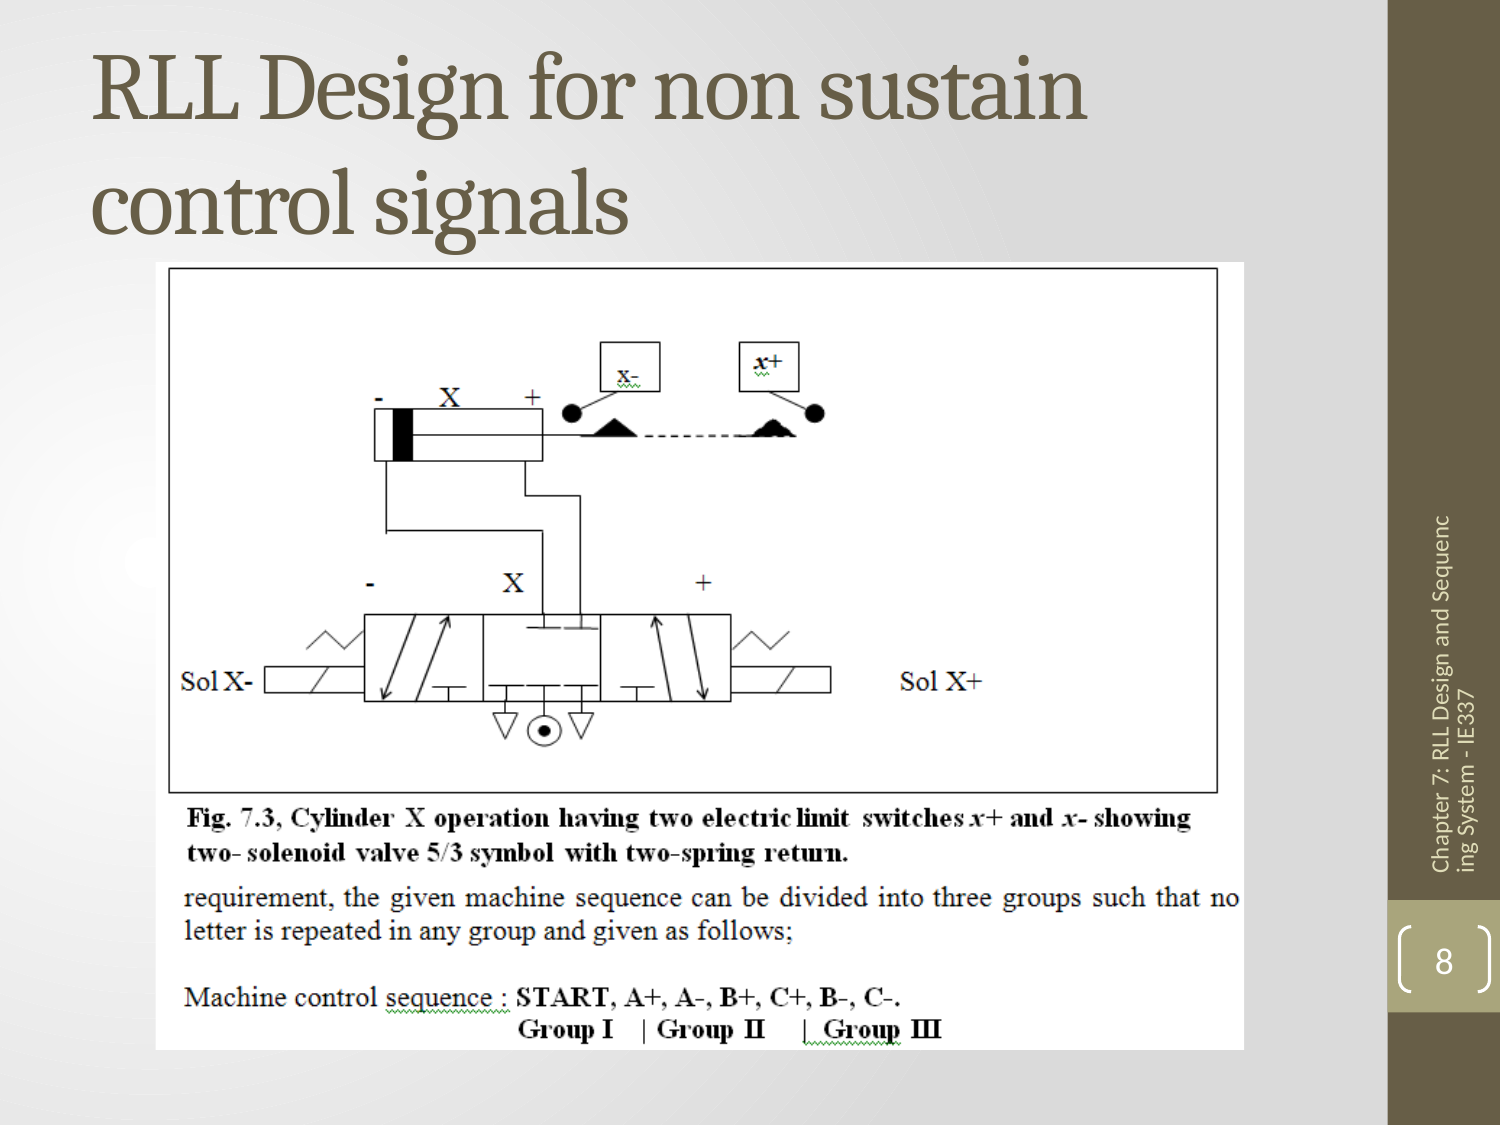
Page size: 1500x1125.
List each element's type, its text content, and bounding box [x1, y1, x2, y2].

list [155, 261, 1245, 1051]
footer Chapter 7: RLL Design and Sequencing System - IE337 [1408, 500, 1469, 889]
slide_number 8 [1397, 925, 1492, 994]
title RLL Design for non sustain control signals [75, 45, 1376, 233]
